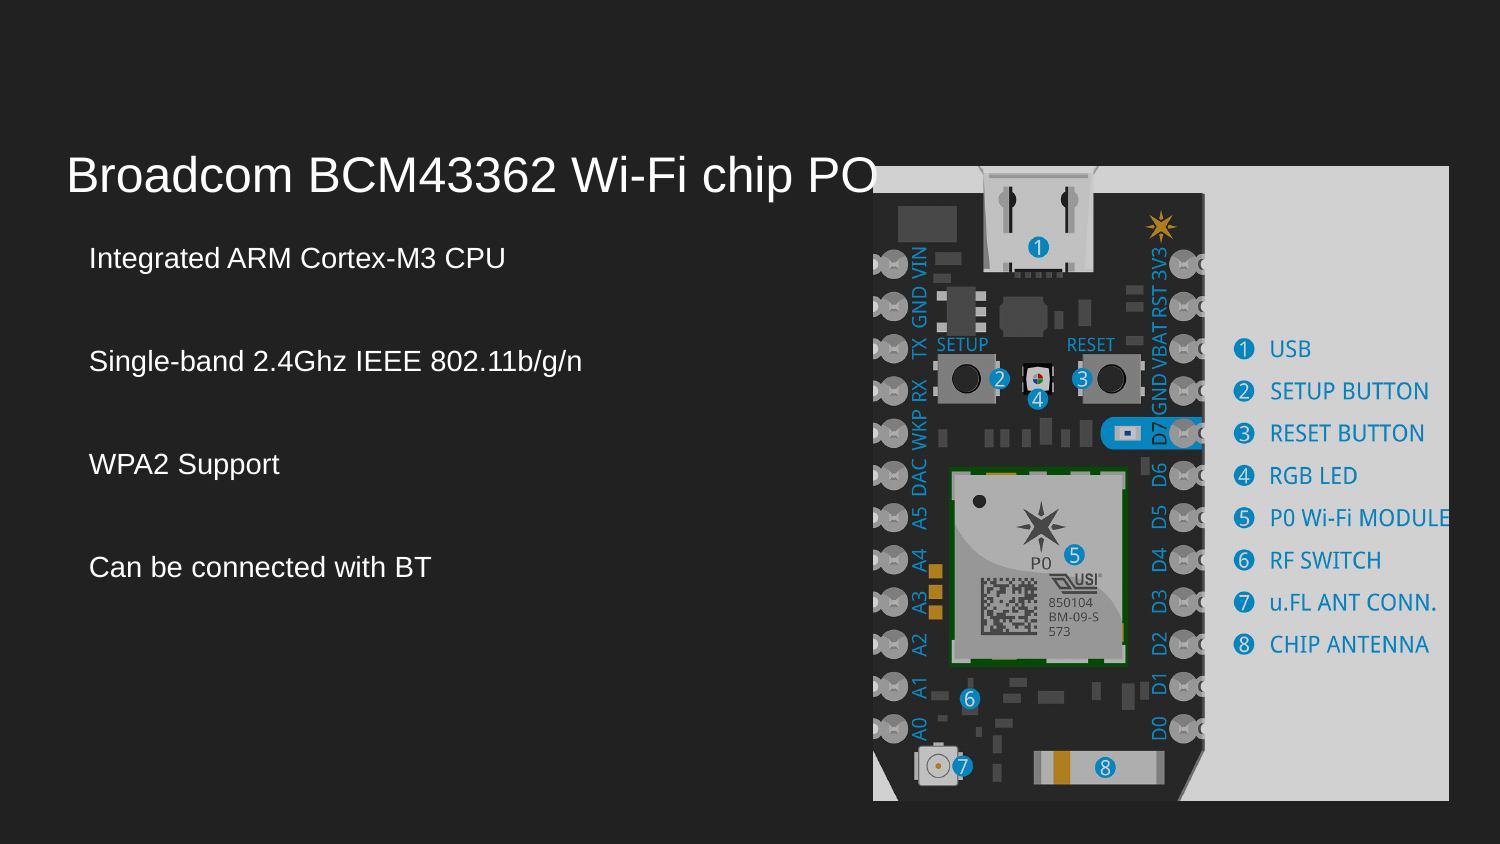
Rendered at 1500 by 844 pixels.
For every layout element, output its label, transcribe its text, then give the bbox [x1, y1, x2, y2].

list Integrated ARM Cortex-M3 CPU Single-band 2.4Ghz IEEE 802.11b/g/n WPA2 Support Can be connected with BT [51, 189, 868, 750]
title Broadcom BCM43362 Wi-Fi chip PO [51, 72, 1449, 167]
picture [873, 166, 1450, 801]
